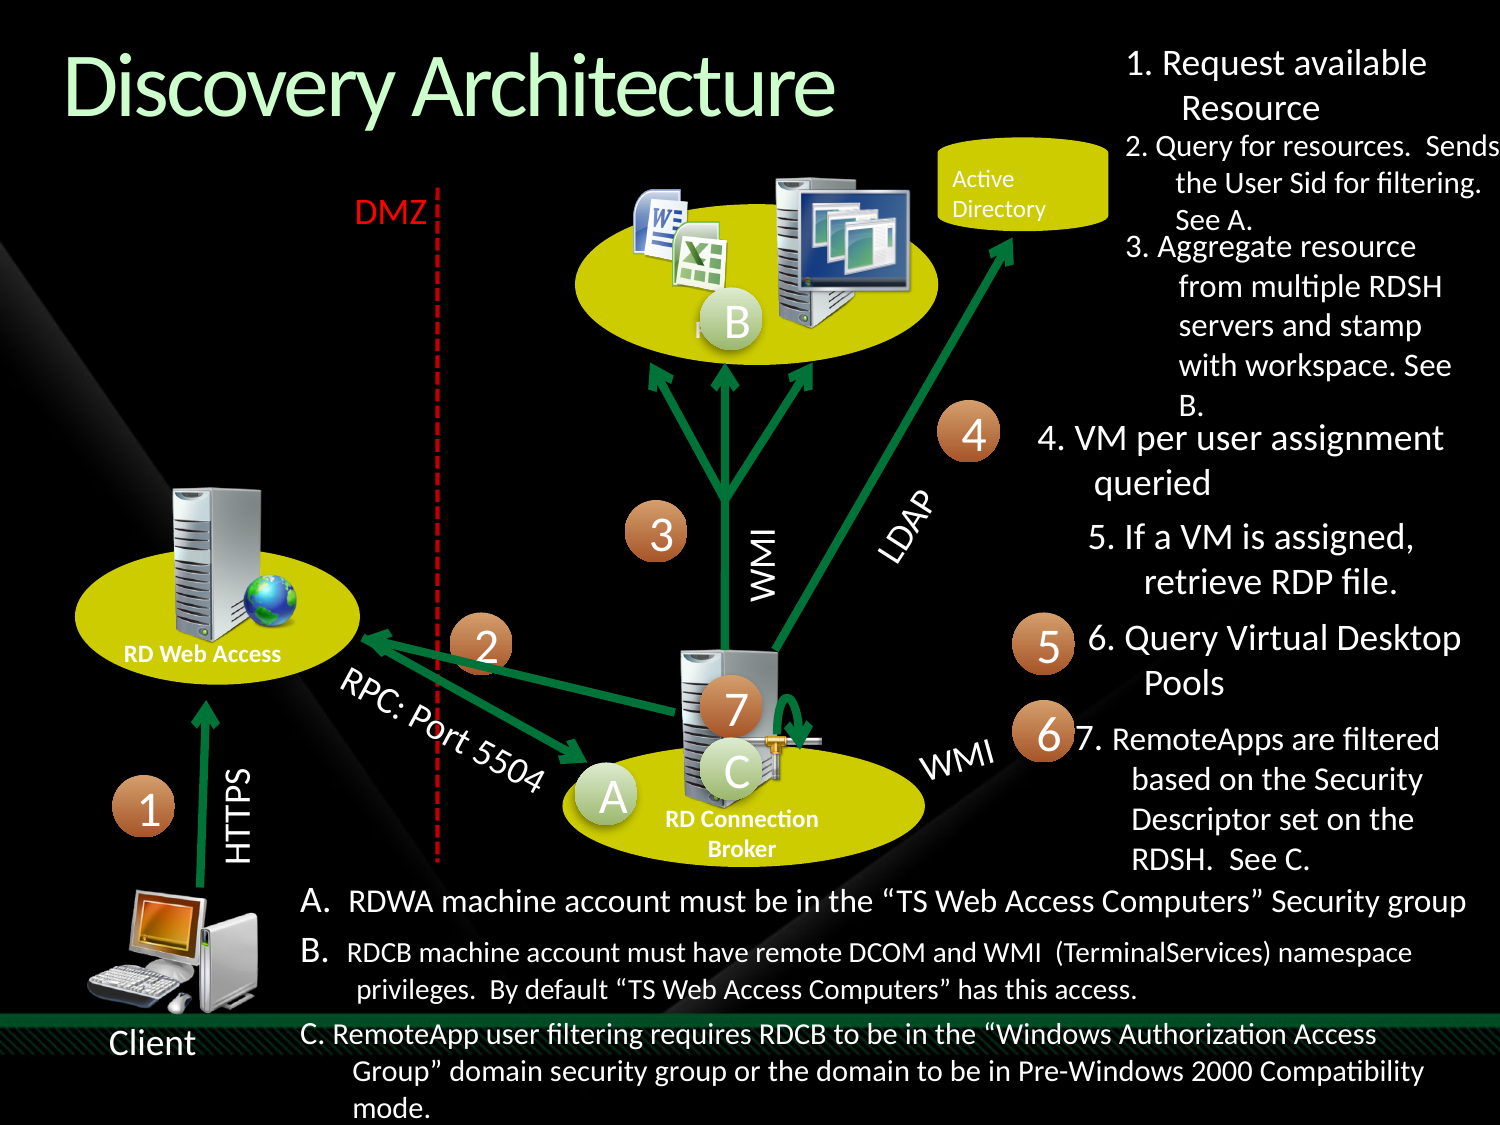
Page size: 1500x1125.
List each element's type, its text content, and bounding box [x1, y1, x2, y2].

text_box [299, 224, 1500, 674]
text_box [362, 637, 676, 713]
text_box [299, 124, 1500, 224]
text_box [74, 487, 106, 686]
title Discovery Architecture [62, 37, 112, 138]
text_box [112, 37, 1500, 888]
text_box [87, 887, 276, 1059]
picture [0, 0, 1500, 1125]
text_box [299, 674, 1500, 1125]
